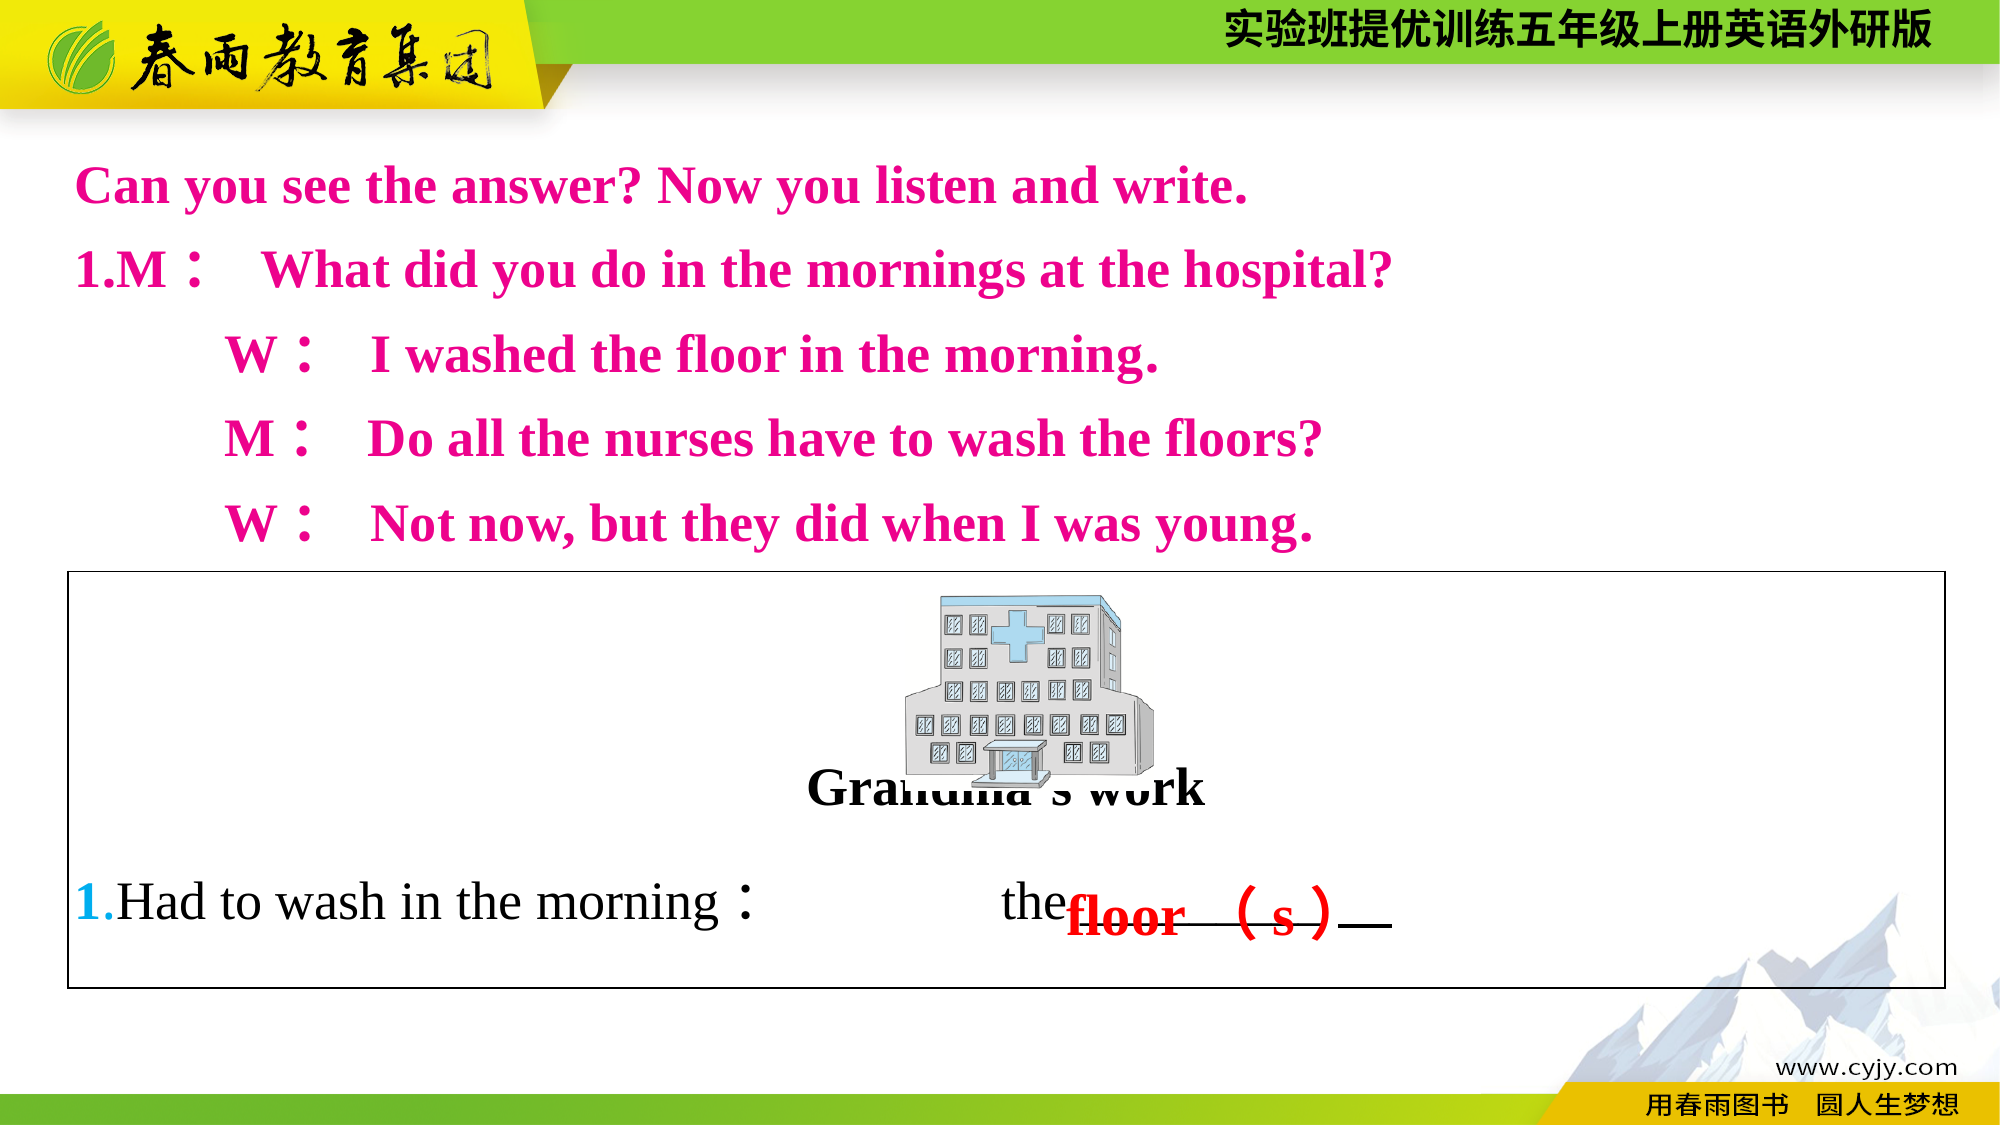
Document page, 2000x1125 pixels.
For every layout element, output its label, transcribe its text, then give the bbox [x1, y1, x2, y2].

picture [0, 0, 2000, 1125]
list Can you see the answer? Now you listen and write. 1.M： What did you do in the mornings at the hospital? W： I washed the floor in the morning. M： Do all the nurses have to wash the floors? W： Not now, but they did when I was young. [59, 122, 1944, 555]
text_box floor（s） [1051, 869, 1383, 955]
table_header Grandma’s work 1.Had to wash in the morning： the _________ [69, 572, 1944, 987]
